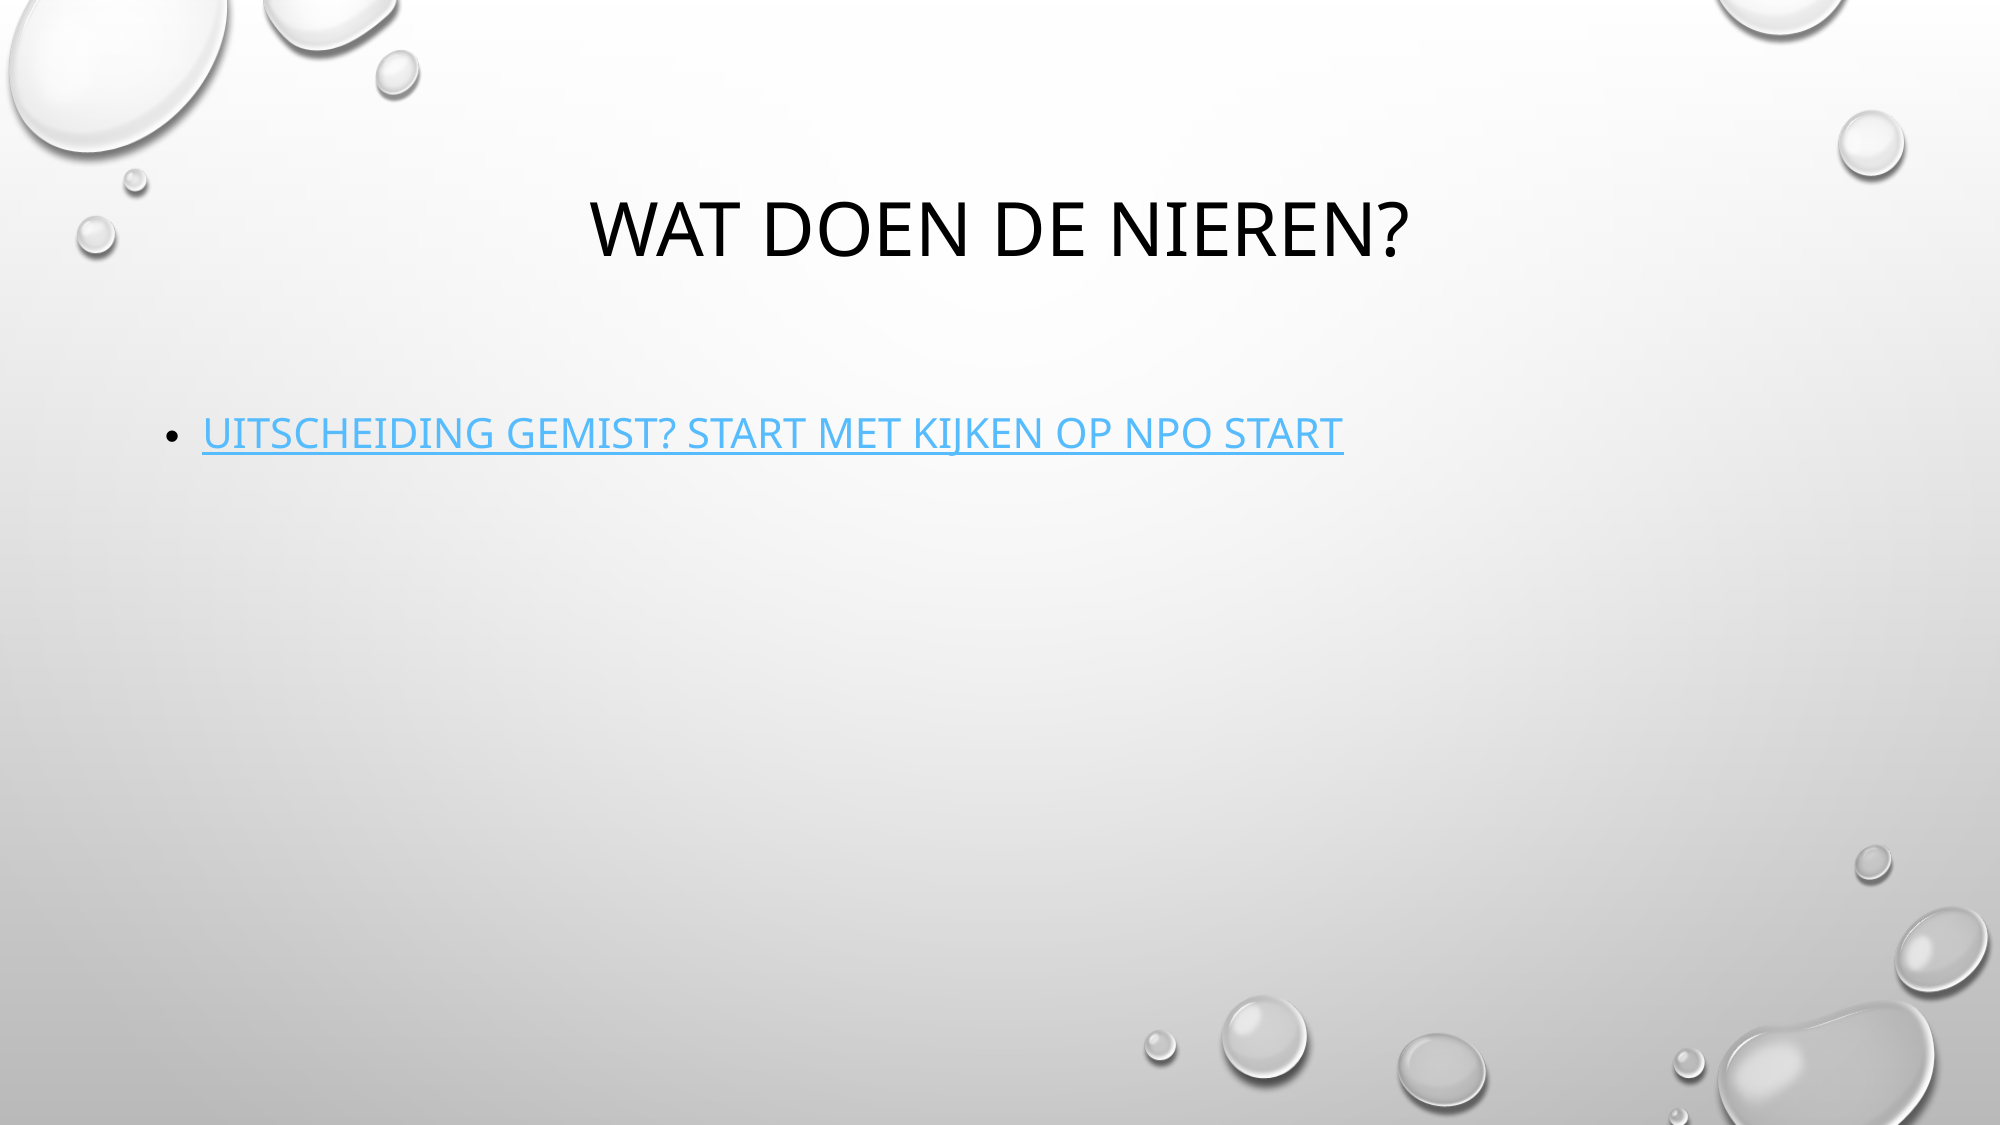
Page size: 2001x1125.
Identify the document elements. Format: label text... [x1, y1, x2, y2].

picture [0, 0, 2000, 1125]
list Uitscheiding gemist? Start met kijken op NPO Start [149, 388, 1850, 950]
title Wat doen de nieren? [149, 101, 1851, 364]
